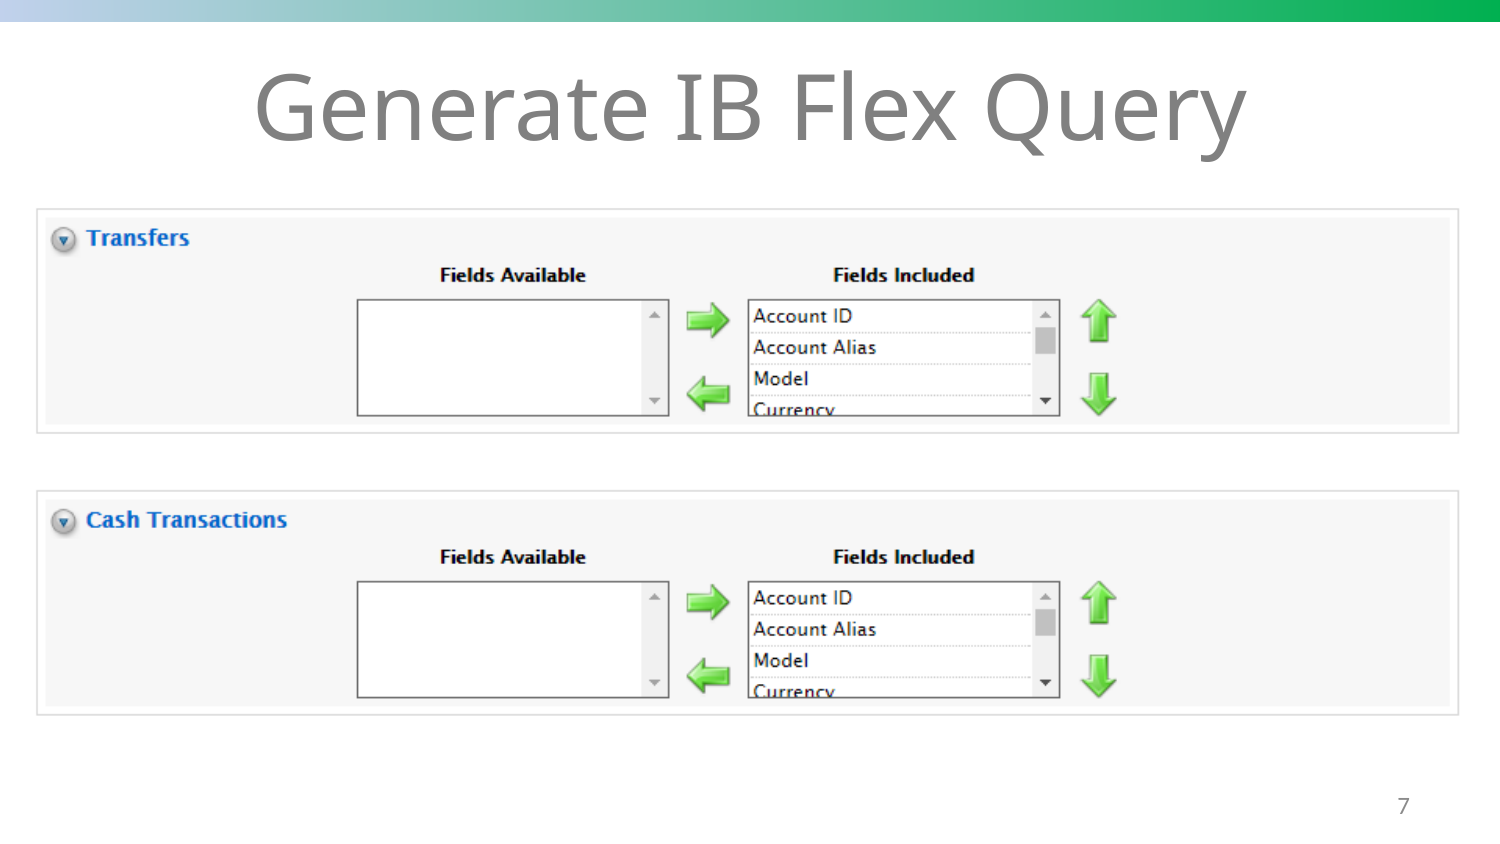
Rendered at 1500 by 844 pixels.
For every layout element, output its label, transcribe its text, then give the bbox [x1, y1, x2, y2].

picture [24, 196, 1476, 730]
slide_number 7 [1074, 782, 1425, 827]
text_box [0, 0, 1500, 24]
title Generate IB Flex Query [75, 33, 1425, 175]
